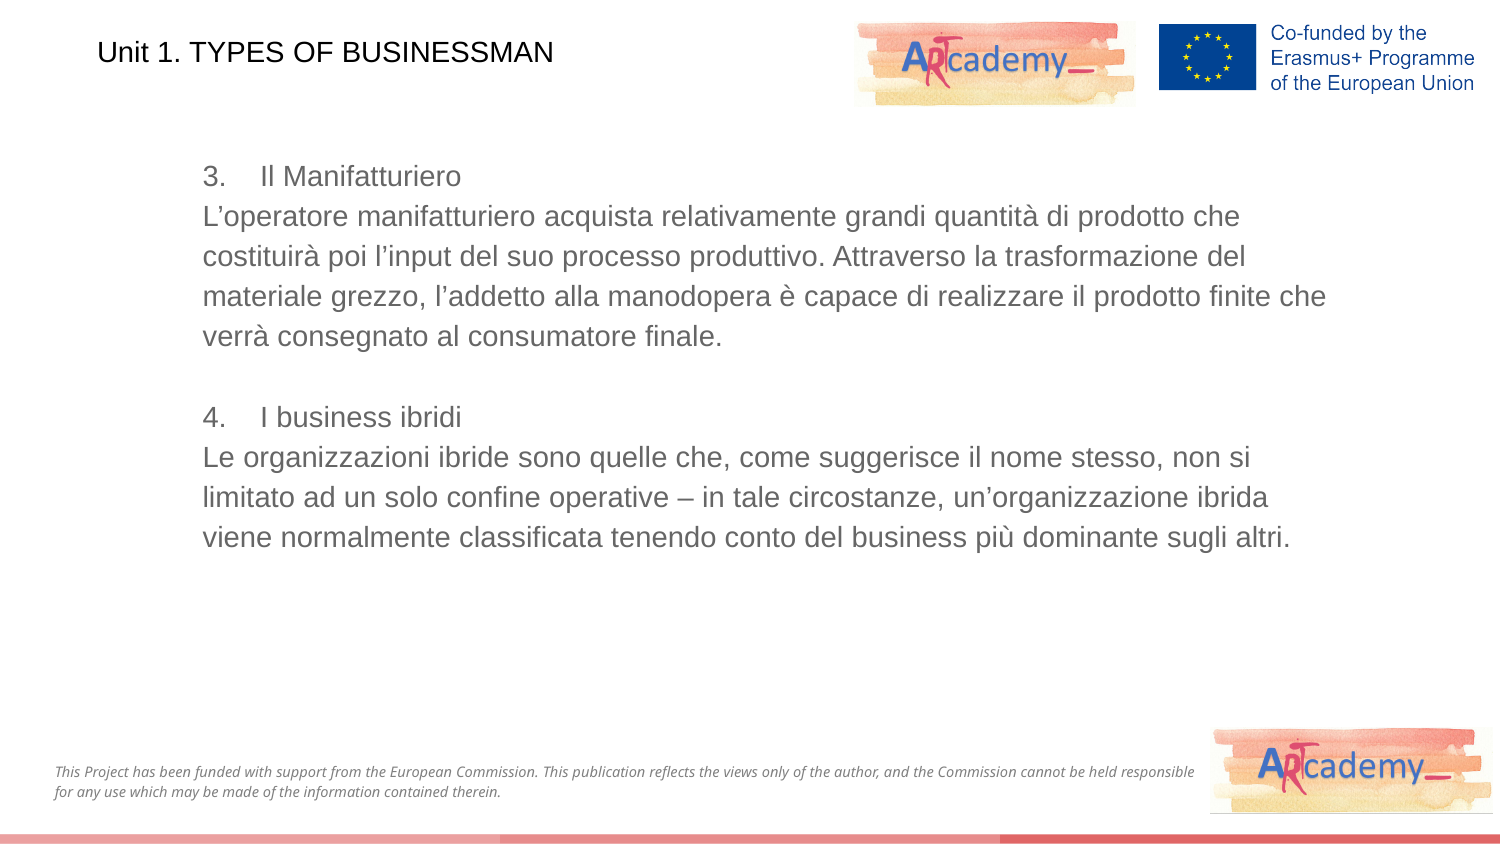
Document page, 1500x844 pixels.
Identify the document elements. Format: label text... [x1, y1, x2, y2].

text_box Unit 1. TYPES OF BUSINESSMAN [82, 26, 588, 76]
text_box This Project has been funded with support from the European Commission. This publication reflects the views only of the author, and the Commission cannot be held responsible for any use which may be made of the information contained therein. [39, 754, 1205, 799]
list 3. Il Manifatturiero L’operatore manifatturiero acquista relativamente grandi quantità di prodotto che costituirà poi l’input del suo processo produttivo. Attraverso la trasformazione del materiale grezzo, l’addetto alla manodopera è capace di realizzare il prodotto finite che verrà consegnato al consumatore finale. 4. I business ibridi Le organizzazioni ibride sono quelle che, come suggerisce il nome stesso, non si limitato ad un solo confine operative – in tale circostanze, un’organizzazione ibrida viene normalmente classificata tenendo conto del business più dominante sugli altri. [164, 136, 1352, 706]
picture [854, 2, 1137, 138]
picture [1210, 709, 1493, 844]
picture [1158, 24, 1474, 94]
